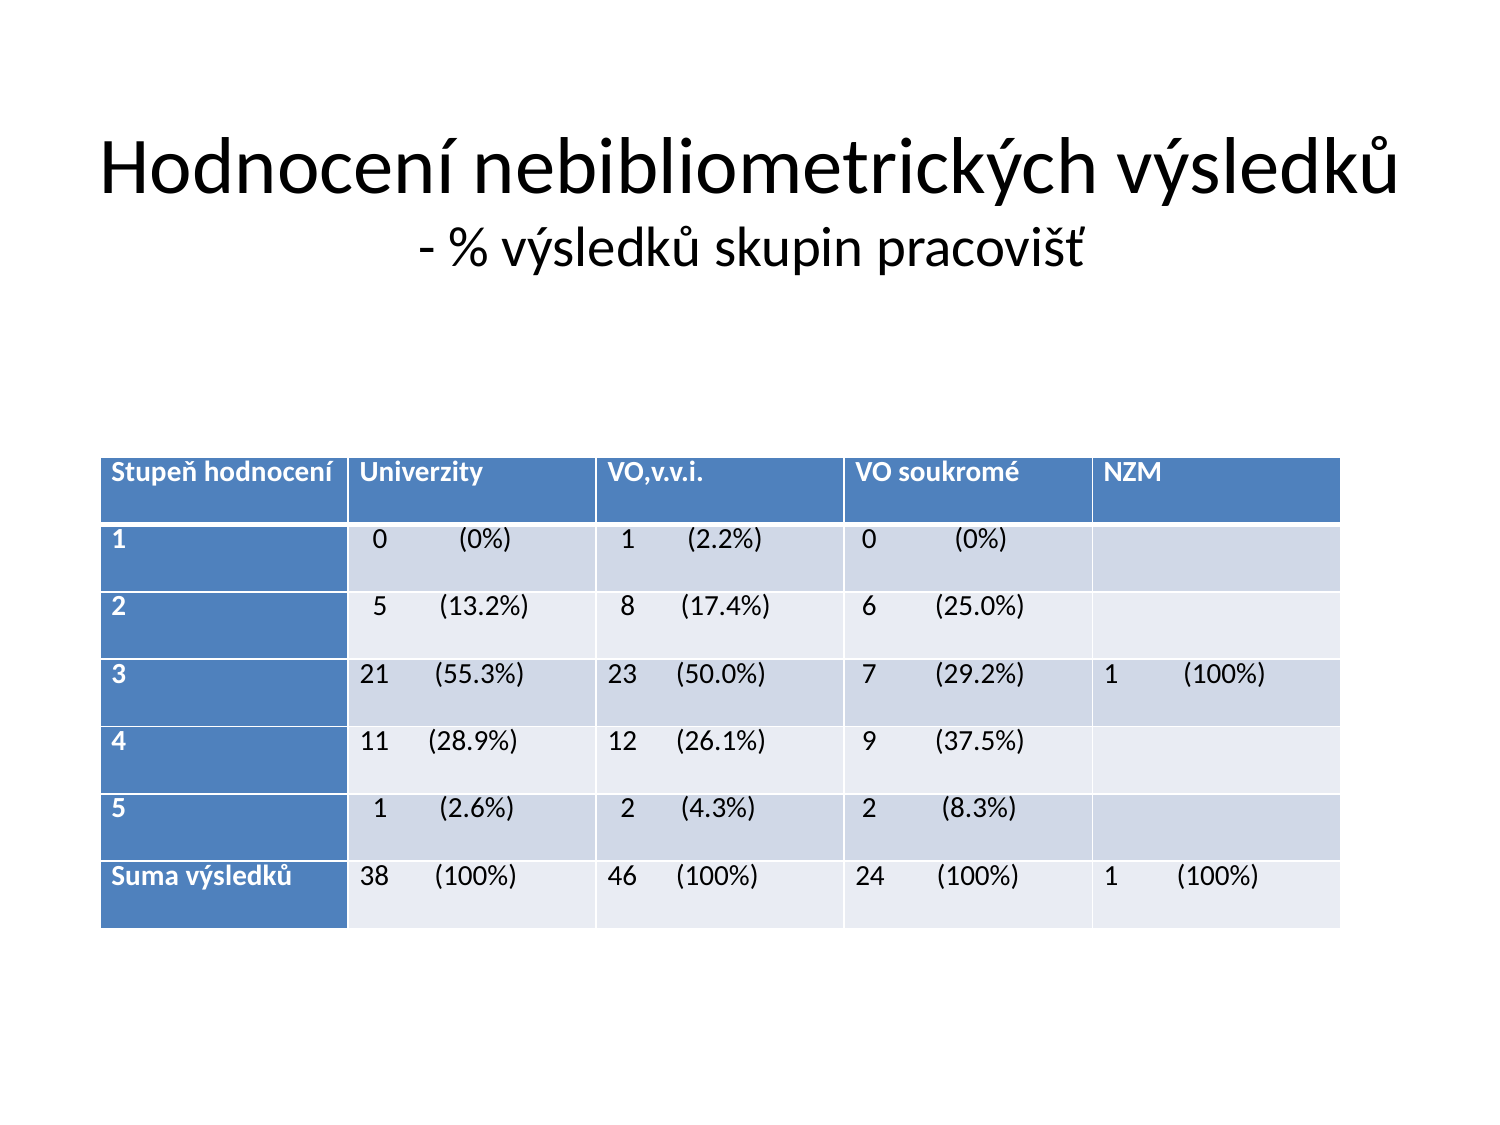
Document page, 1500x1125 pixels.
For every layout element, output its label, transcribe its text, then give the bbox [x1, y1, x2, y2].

table_cell 9 (37.5%) [845, 727, 1092, 793]
table_cell 4 [101, 727, 347, 793]
title Hodnocení nebibliometrických výsledků - % výsledků skupin pracovišť [76, 101, 1427, 290]
table_header VO,v.v.i. [597, 458, 843, 522]
table_cell [1093, 593, 1340, 658]
table_cell 3 [101, 660, 347, 726]
table_header VO soukromé [845, 458, 1092, 522]
table_cell 46 (100%) [597, 862, 843, 928]
table_cell 1 (100%) [1093, 660, 1340, 726]
table_cell 1 (2.2%) [597, 527, 843, 591]
table_cell [1093, 795, 1340, 860]
table_cell 8 (17.4%) [597, 593, 843, 658]
table_header NZM [1093, 458, 1340, 522]
table_cell 2 (4.3%) [597, 795, 843, 860]
table_cell 5 (13.2%) [349, 593, 595, 658]
table_cell 12 (26.1%) [597, 727, 843, 793]
table_cell 1 (100%) [1093, 862, 1340, 928]
table_cell 7 (29.2%) [845, 660, 1092, 726]
table_header Stupeň hodnocení [101, 458, 347, 522]
table_cell 23 (50.0%) [597, 660, 843, 726]
table_cell 2 (8.3%) [845, 795, 1092, 860]
table_cell 6 (25.0%) [845, 593, 1092, 658]
table_cell 11 (28.9%) [349, 727, 595, 793]
table_cell 2 [101, 593, 347, 658]
table_cell 21 (55.3%) [349, 660, 595, 726]
table_cell 1 (2.6%) [349, 795, 595, 860]
table_cell Suma výsledků [101, 862, 347, 928]
table_cell 24 (100%) [845, 862, 1092, 928]
table_header Univerzity [349, 458, 595, 522]
table_cell [1093, 527, 1340, 591]
table_cell 0 (0%) [845, 527, 1092, 591]
table_cell [1093, 727, 1340, 793]
table_cell 1 [101, 527, 347, 591]
table_cell 0 (0%) [349, 527, 595, 591]
table_cell 38 (100%) [349, 862, 595, 928]
table_cell 5 [101, 795, 347, 860]
